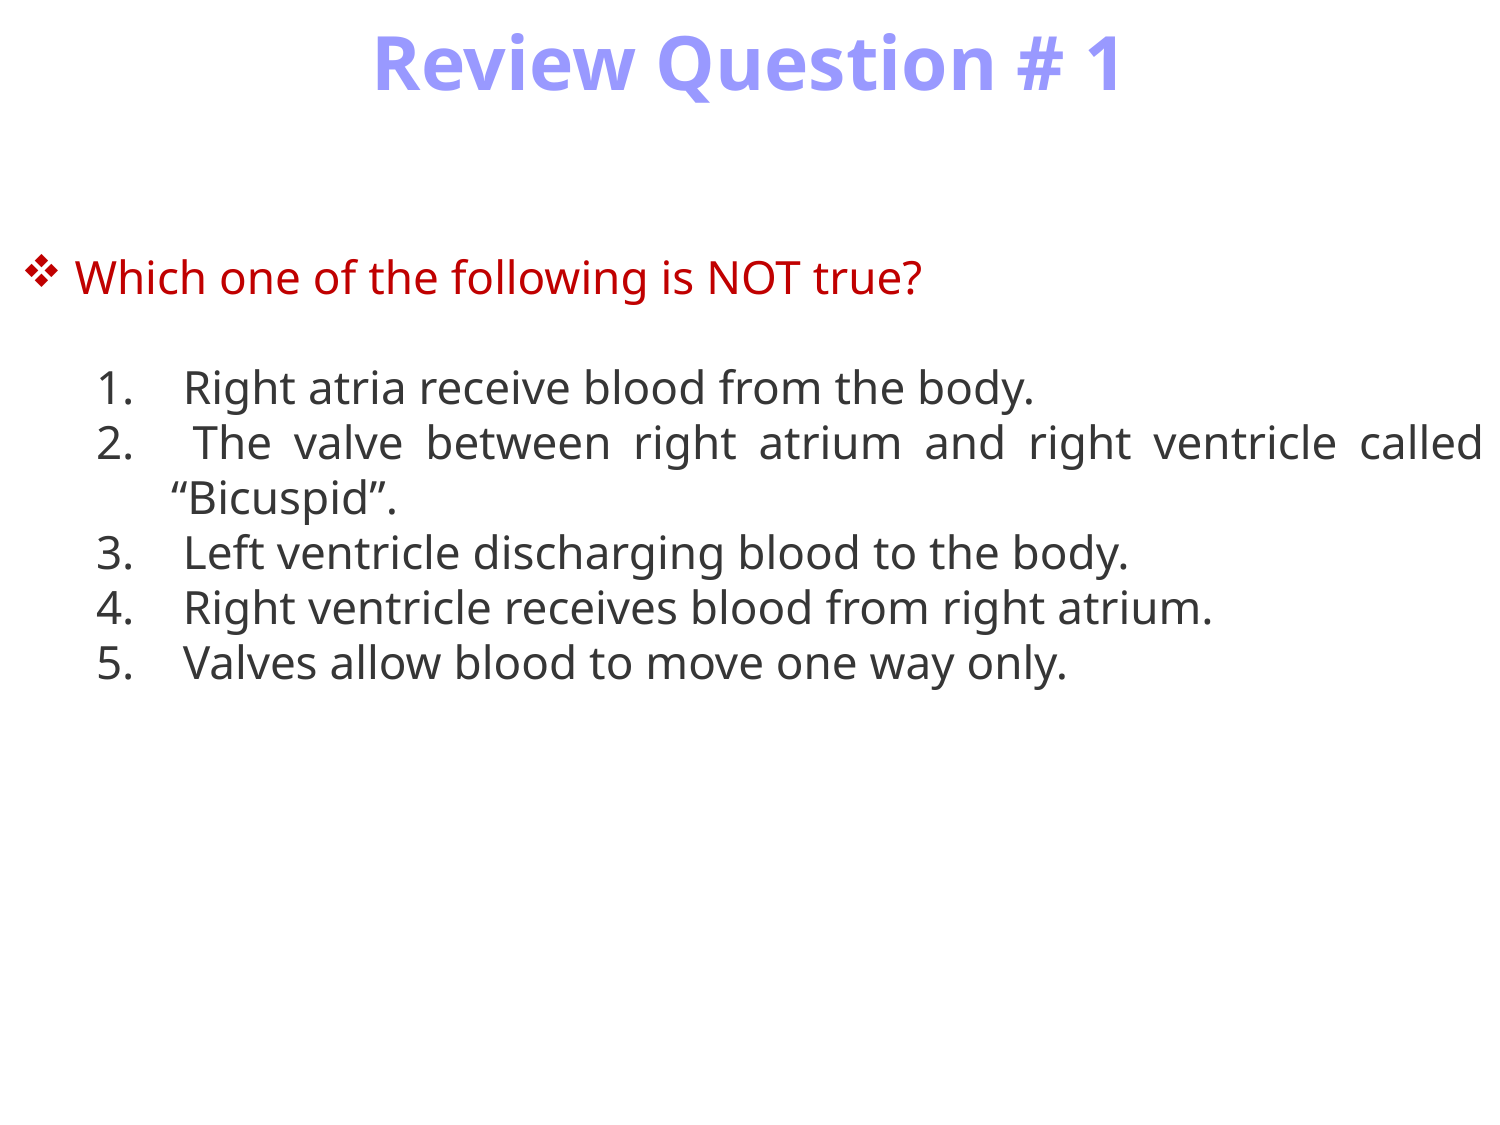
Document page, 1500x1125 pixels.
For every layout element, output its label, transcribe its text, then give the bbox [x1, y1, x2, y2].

text_box Which one of the following is NOT true? Right atria receive blood from the body. The valve between right atrium and right ventricle called “Bicuspid”. Left ventricle discharging blood to the body. Right ventricle receives blood from right atrium. Valves allow blood to move one way only. [6, 241, 1500, 840]
text_box Review Question # 1 [0, 8, 1500, 130]
